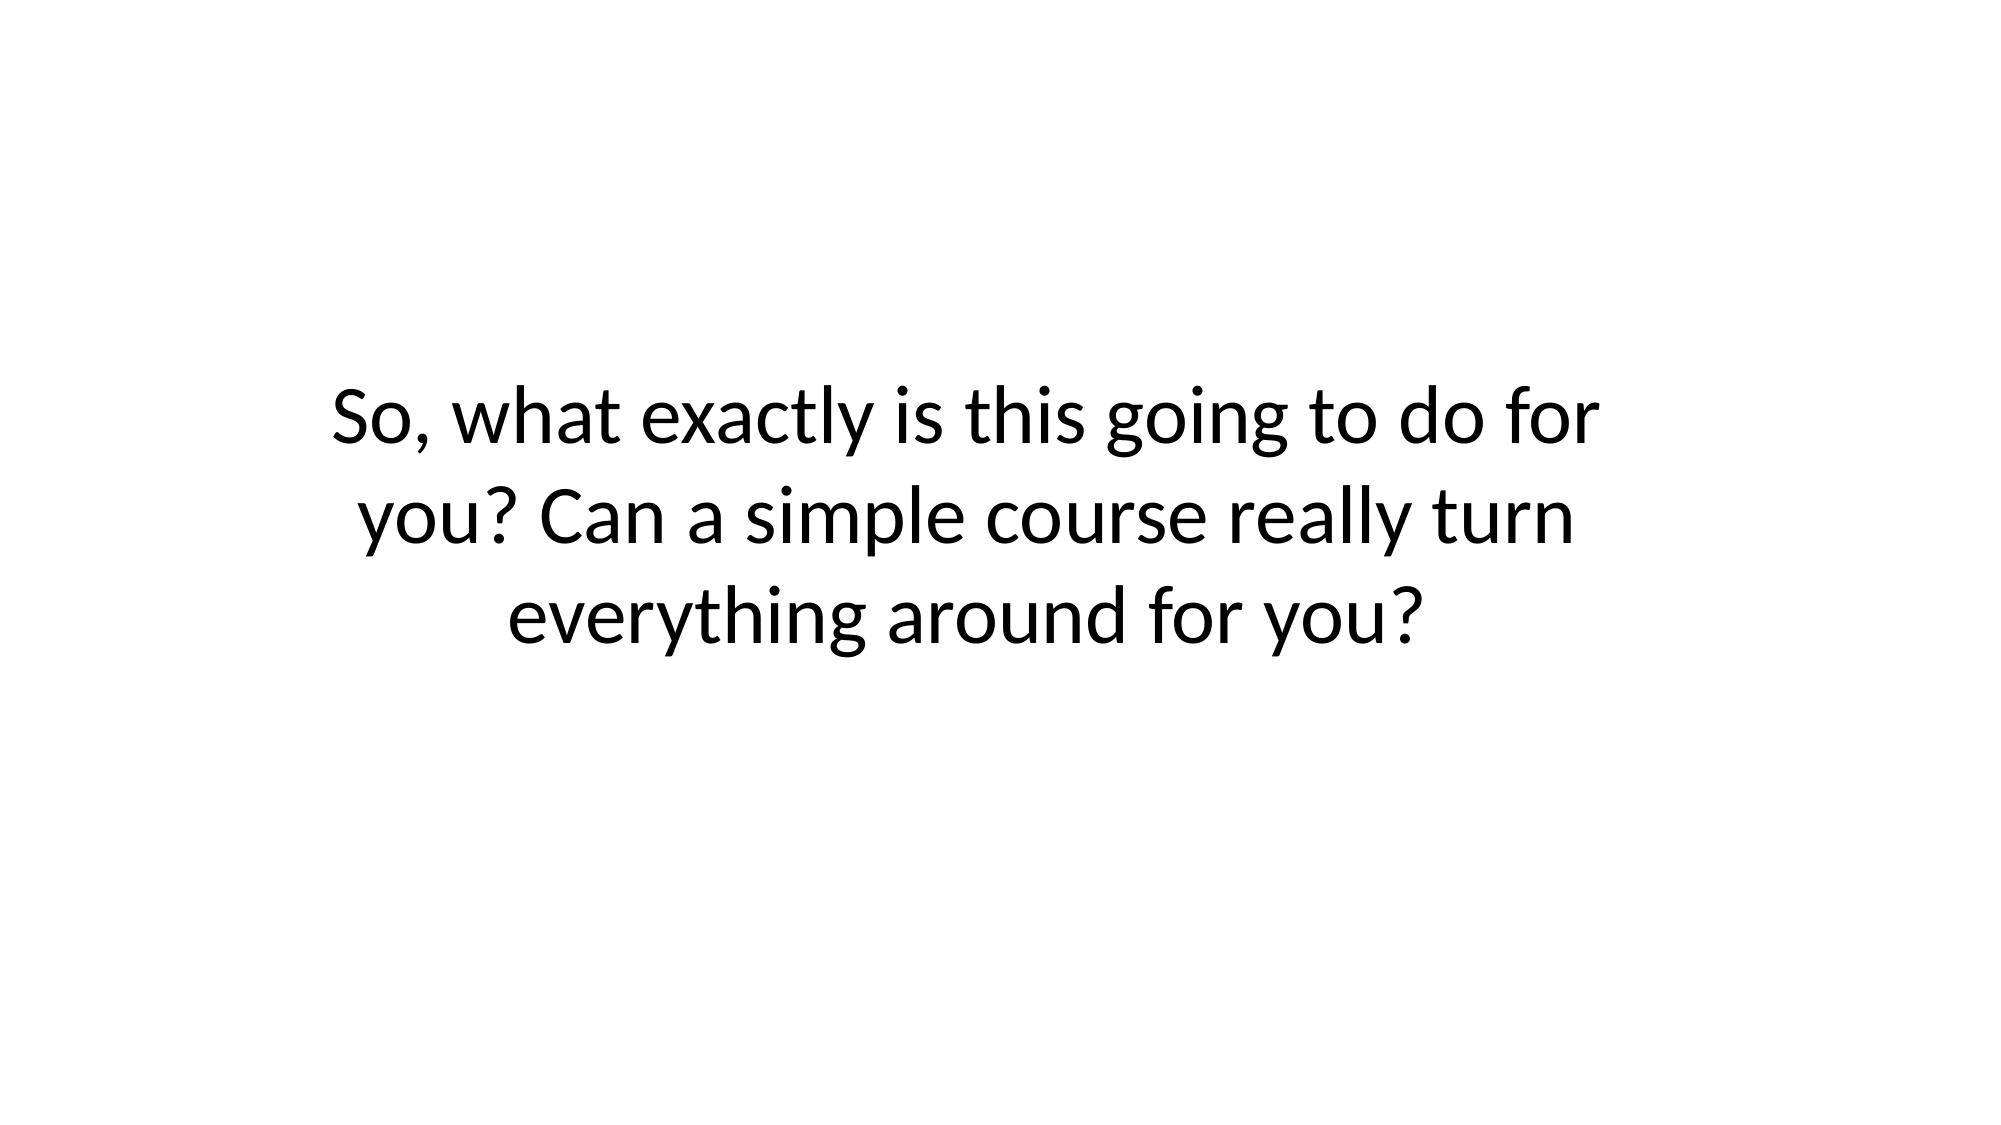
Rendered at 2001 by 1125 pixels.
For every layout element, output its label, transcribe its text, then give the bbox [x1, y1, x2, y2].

text_box So, what exactly is this going to do for you? Can a simple course really turn everything around for you? [261, 352, 1674, 668]
